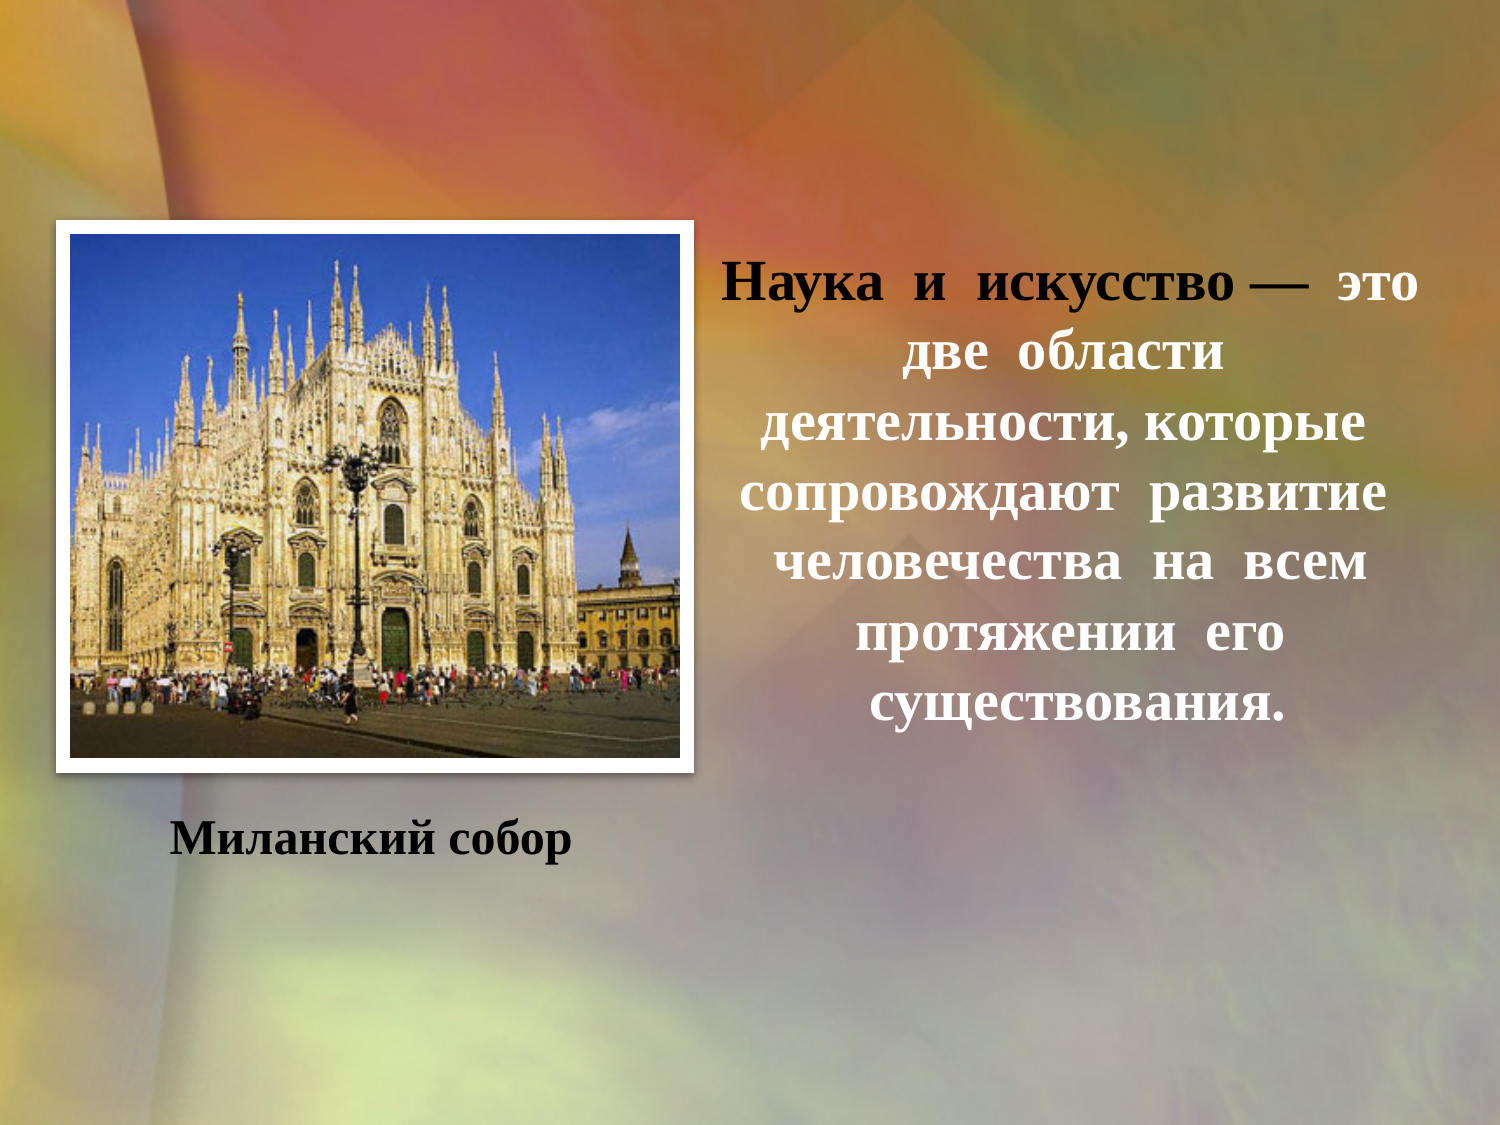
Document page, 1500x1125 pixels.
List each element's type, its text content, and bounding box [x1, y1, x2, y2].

picture [0, 0, 1500, 1125]
text_box Миланский собор [154, 796, 588, 872]
text_box Наука и искусство — это две области деятельности, которые сопровождают развитие человечества на всем протяжении его существования. [703, 234, 1453, 739]
